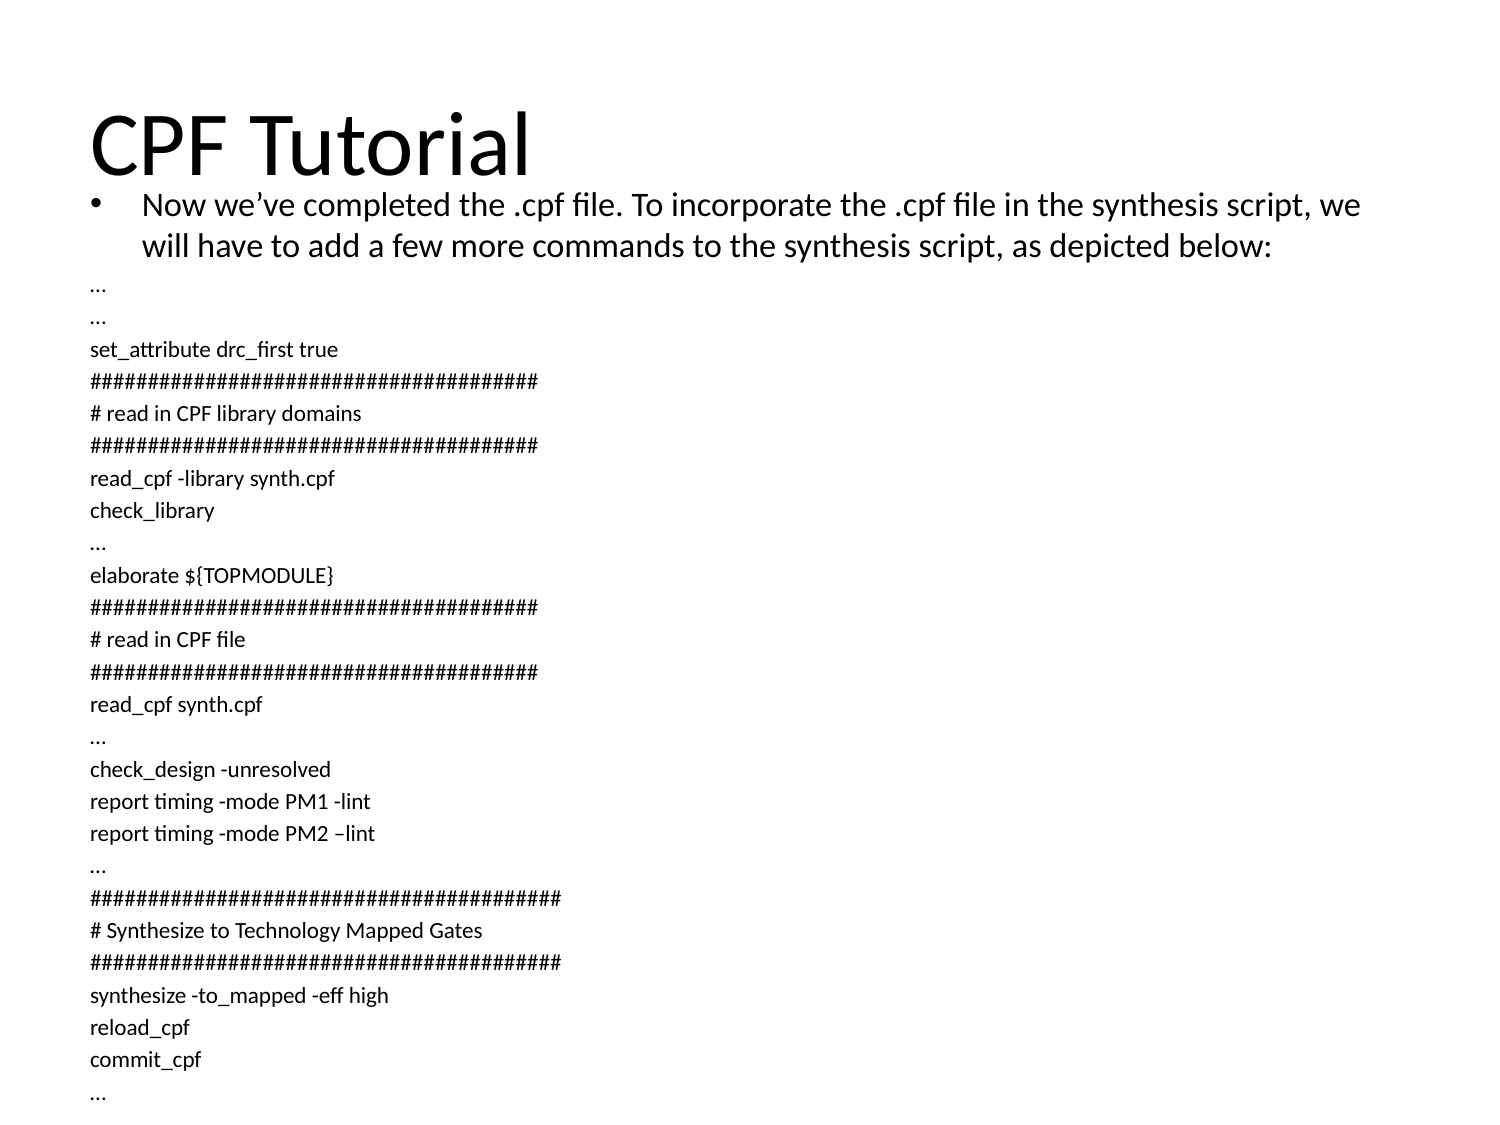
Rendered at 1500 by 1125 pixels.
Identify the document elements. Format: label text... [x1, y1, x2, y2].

title CPF Tutorial [75, 45, 1425, 174]
list Now we’ve completed the .cpf file. To incorporate the .cpf file in the synthesis script, we will have to add a few more commands to the synthesis script, as depicted below: … … set_attribute drc_first true ####################################### # read in CPF library domains ####################################### read_cpf -library synth.cpf check_library … elaborate ${TOPMODULE} ####################################### # read in CPF file ####################################### read_cpf synth.cpf … check_design -unresolved report timing -mode PM1 -lint report timing -mode PM2 –lint … ######################################### # Synthesize to Technology Mapped Gates ######################################### synthesize -to_mapped -eff high reload_cpf commit_cpf … [75, 174, 1425, 1125]
